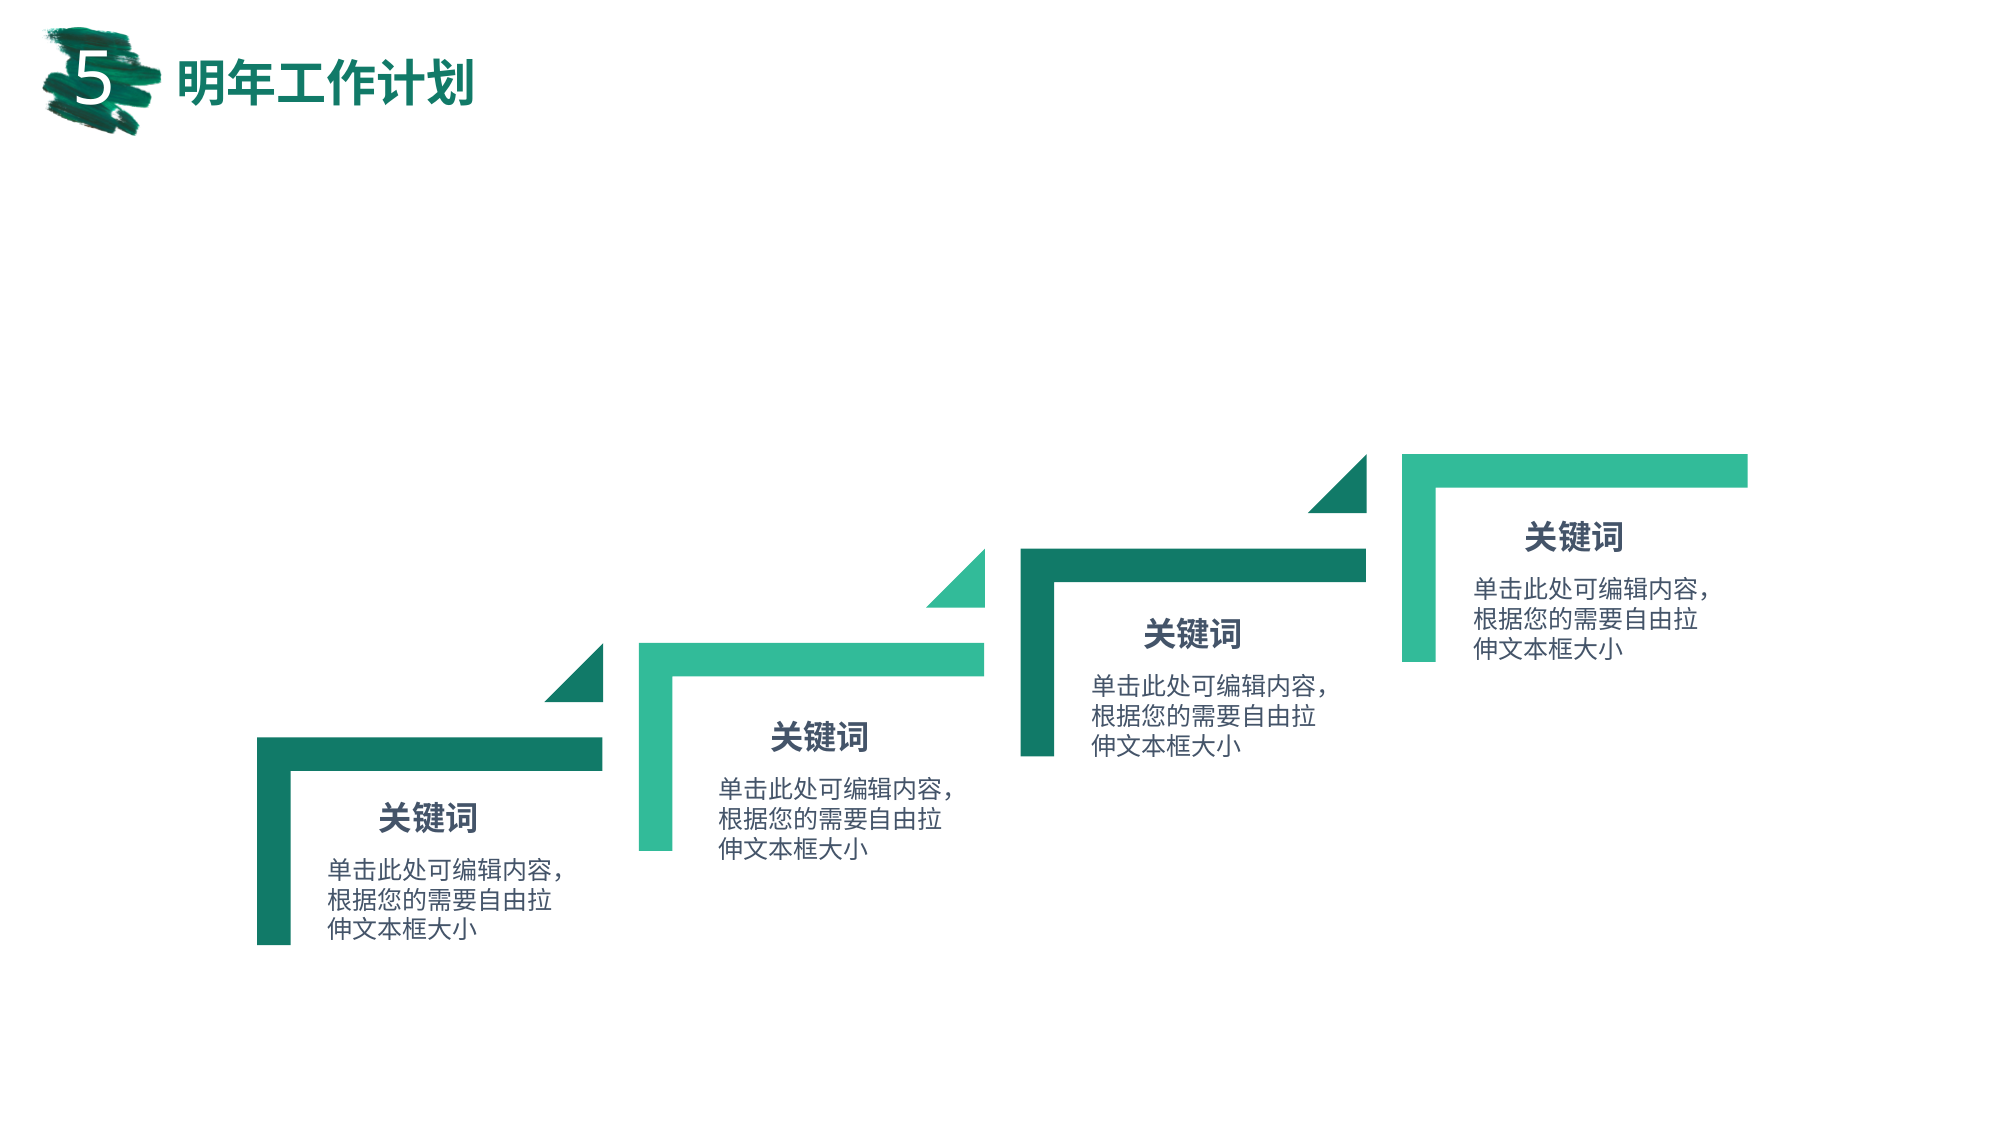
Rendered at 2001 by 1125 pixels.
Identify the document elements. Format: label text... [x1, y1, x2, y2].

text_box [926, 548, 985, 608]
text_box [257, 837, 291, 946]
text_box [1402, 557, 1436, 662]
picture [42, 25, 163, 136]
text_box [638, 756, 673, 851]
text_box 关键词 [236, 796, 621, 837]
text_box 明年工作计划 [168, 43, 533, 119]
text_box 单击此处可编辑内容，根据您的需要自由拉伸文本框大小 [327, 854, 555, 945]
text_box 单击此处可编辑内容，根据您的需要自由拉伸文本框大小 [718, 773, 946, 864]
text_box 关键词 [1383, 516, 1767, 557]
text_box [1020, 653, 1055, 757]
text_box 关键词 [628, 715, 1012, 756]
text_box 单击此处可编辑内容，根据您的需要自由拉伸文本框大小 [1091, 670, 1319, 760]
text_box [544, 643, 604, 703]
text_box [638, 642, 985, 715]
text_box [1402, 454, 1748, 516]
text_box [257, 737, 603, 796]
text_box [1307, 454, 1367, 514]
text_box 关键词 [1001, 612, 1386, 653]
text_box 单击此处可编辑内容，根据您的需要自由拉伸文本框大小 [1473, 573, 1701, 664]
text_box [1020, 548, 1366, 612]
